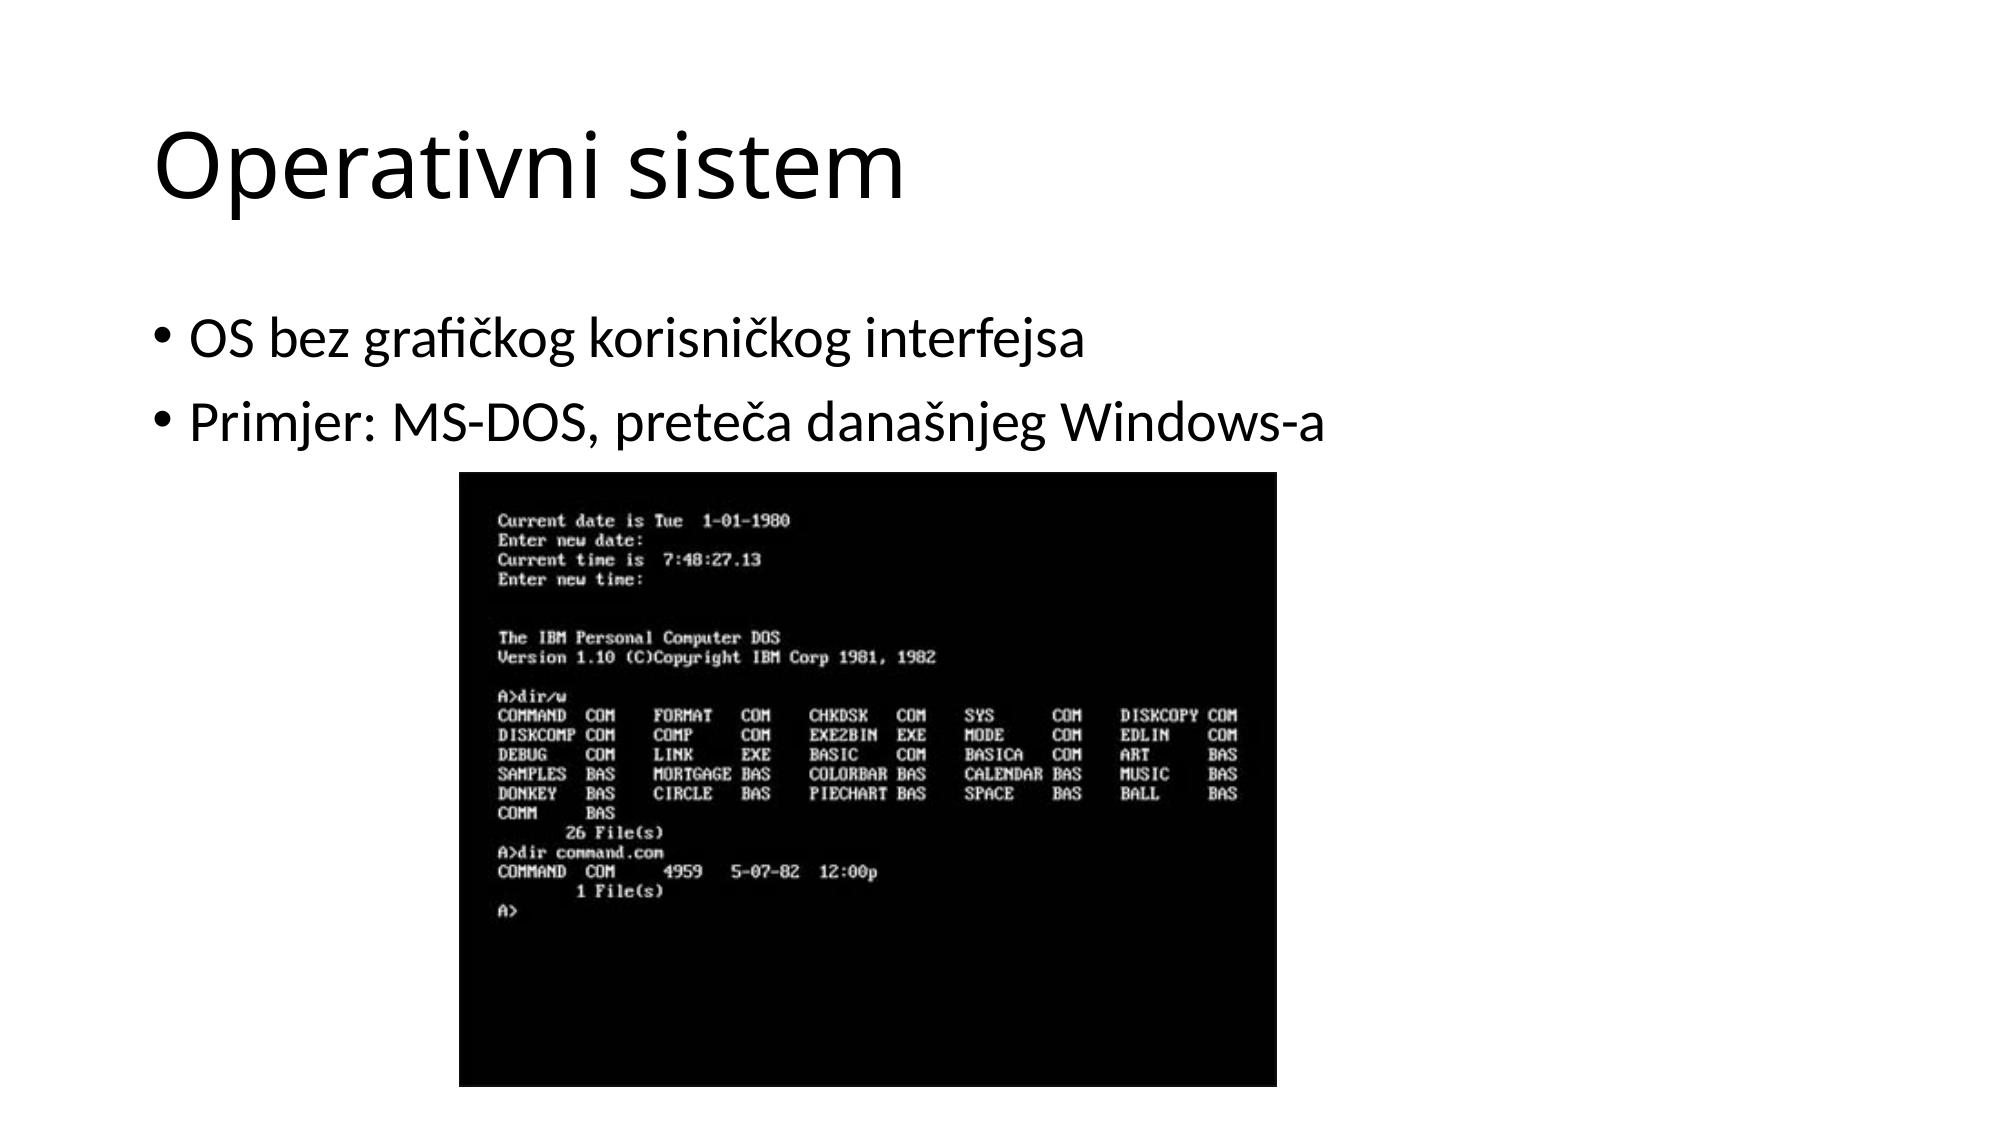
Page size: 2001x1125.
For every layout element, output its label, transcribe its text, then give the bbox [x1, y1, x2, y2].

title Operativni sistem [137, 59, 1863, 278]
picture [459, 472, 1277, 1087]
list OS bez grafičkog korisničkog interfejsa Primjer: MS-DOS, preteča današnjeg Windows-a [137, 299, 1863, 1014]
